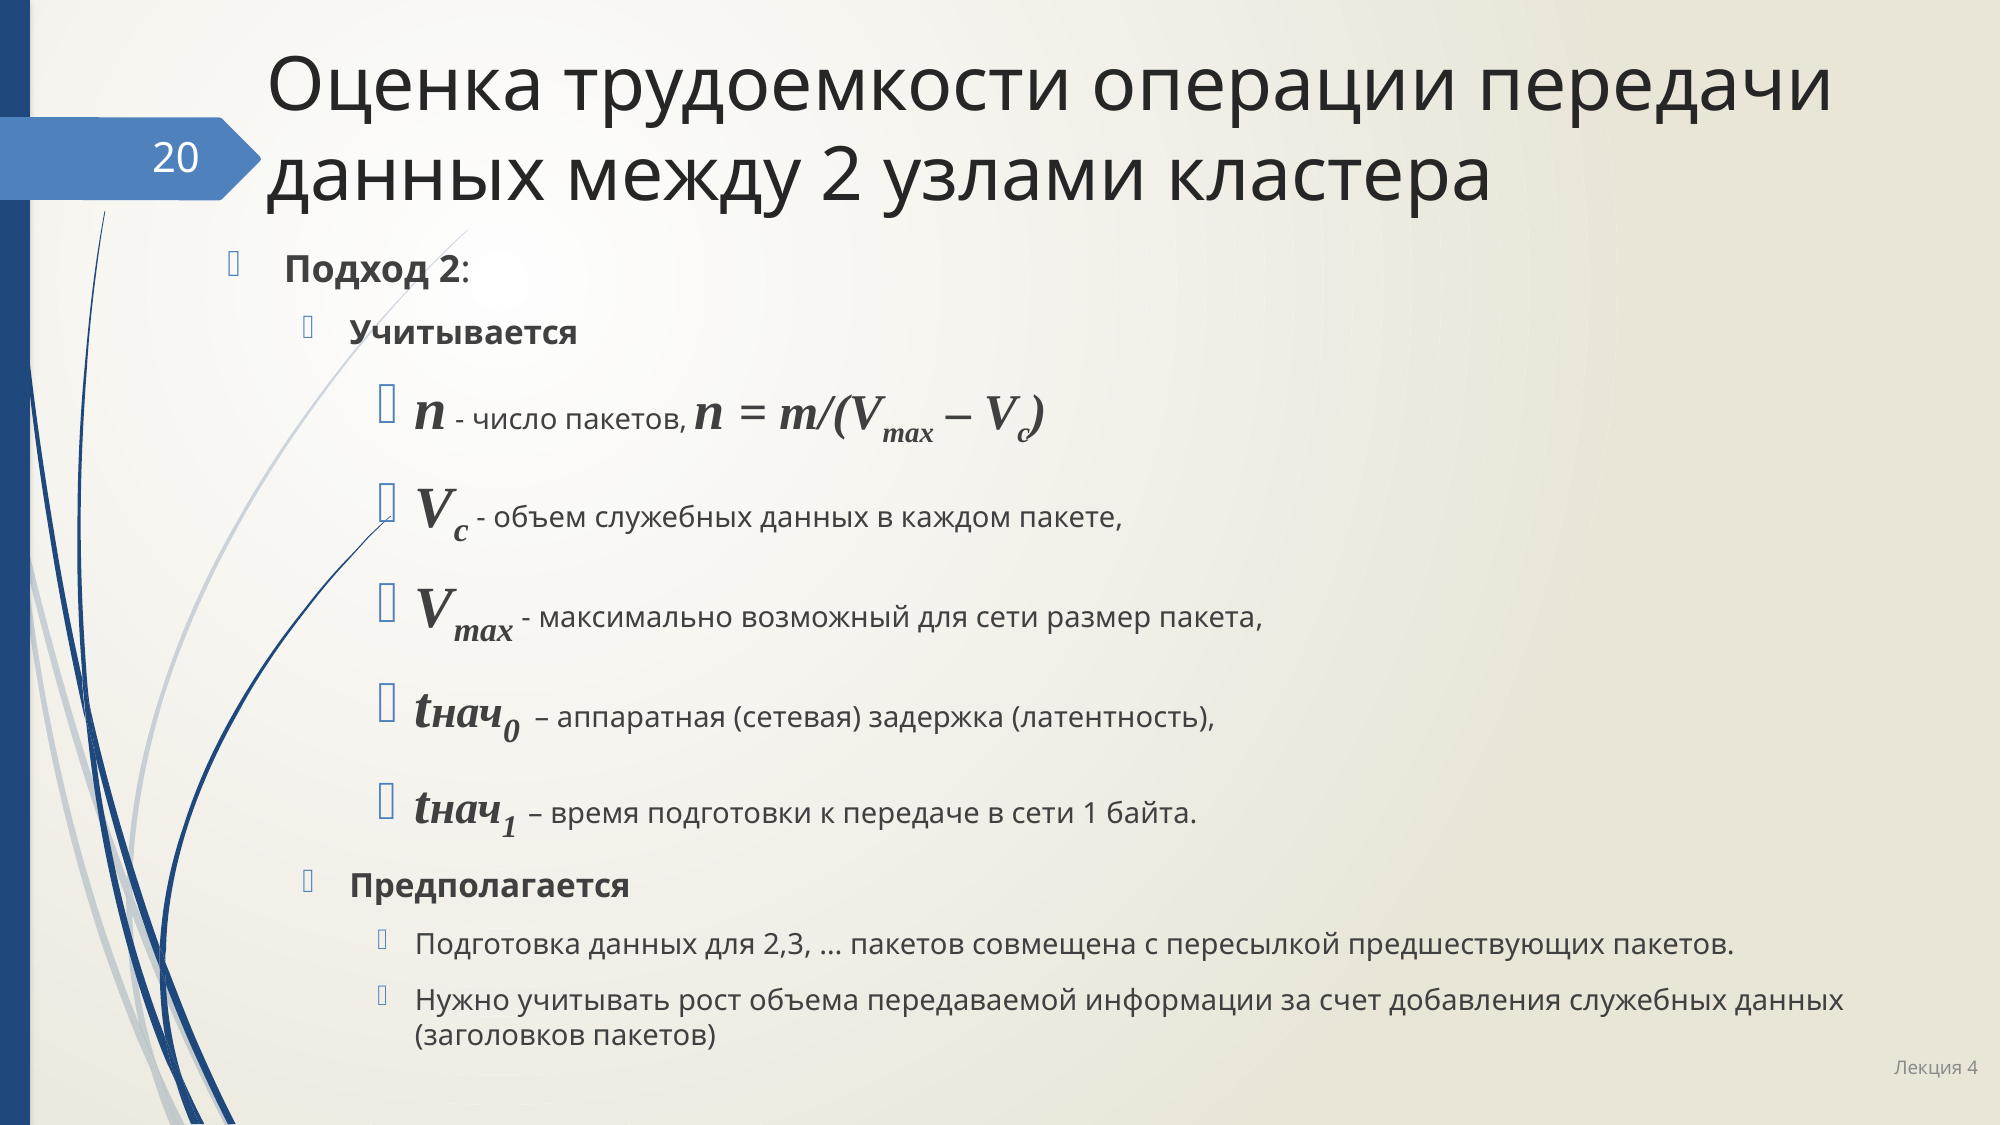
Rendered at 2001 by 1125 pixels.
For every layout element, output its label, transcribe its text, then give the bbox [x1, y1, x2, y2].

list Подход 2: Учитывается n - число пакетов, n = m/(Vmax – Vc) Vc - объем служебных данных в каждом пакете, Vmax - максимально возможный для сети размер пакета, tнач0 – аппаратная (сетевая) задержка (латентность), tнач1 – время подготовки к передаче в сети 1 байта. Предполагается Подготовка данных для 2,3, … пакетов совмещена с пересылкой предшествующих пакетов. Нужно учитывать рост объема передаваемой информации за счет добавления служебных данных (заголовков пакетов) [212, 237, 1954, 1071]
title Оценка трудоемкости операции передачи данных между 2 узлами кластера [251, 27, 1915, 237]
footer Лекция 4 [1879, 1038, 2000, 1099]
slide_number 20 [87, 129, 216, 190]
